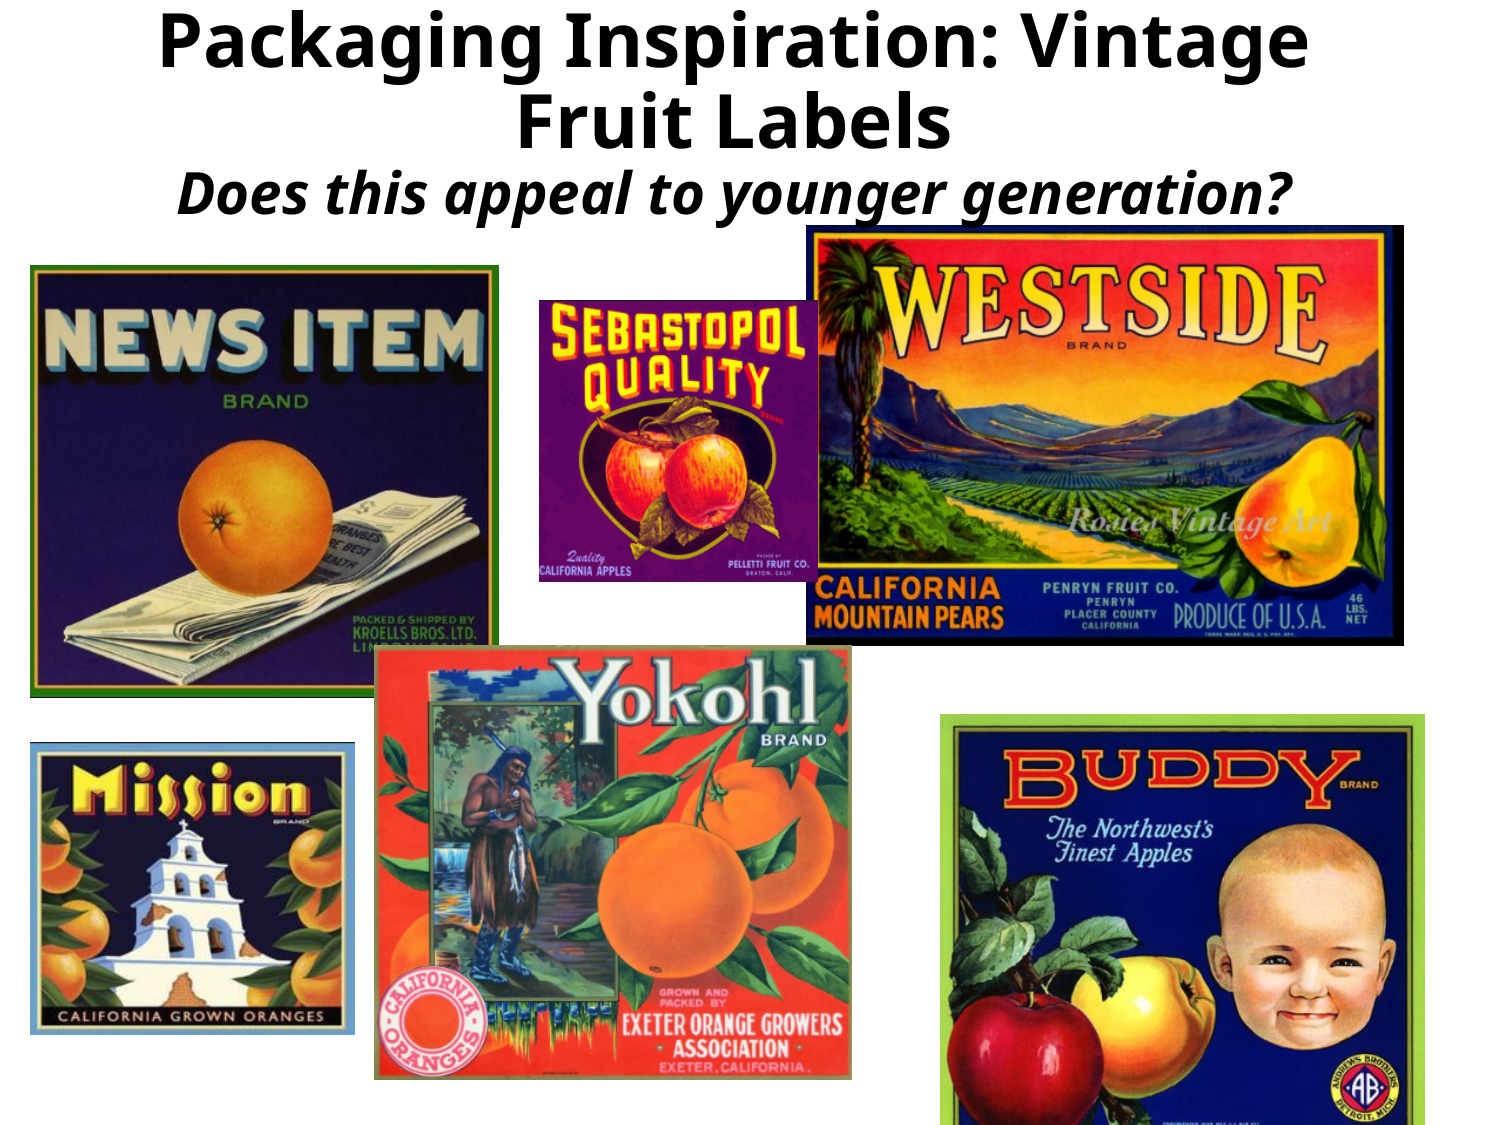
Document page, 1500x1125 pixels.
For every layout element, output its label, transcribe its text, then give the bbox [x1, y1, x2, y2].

picture [940, 714, 1425, 1125]
picture [30, 225, 1404, 1080]
picture [30, 742, 355, 1035]
title Packaging Inspiration: Vintage Fruit Labels Does this appeal to younger generation? [87, 49, 1381, 181]
